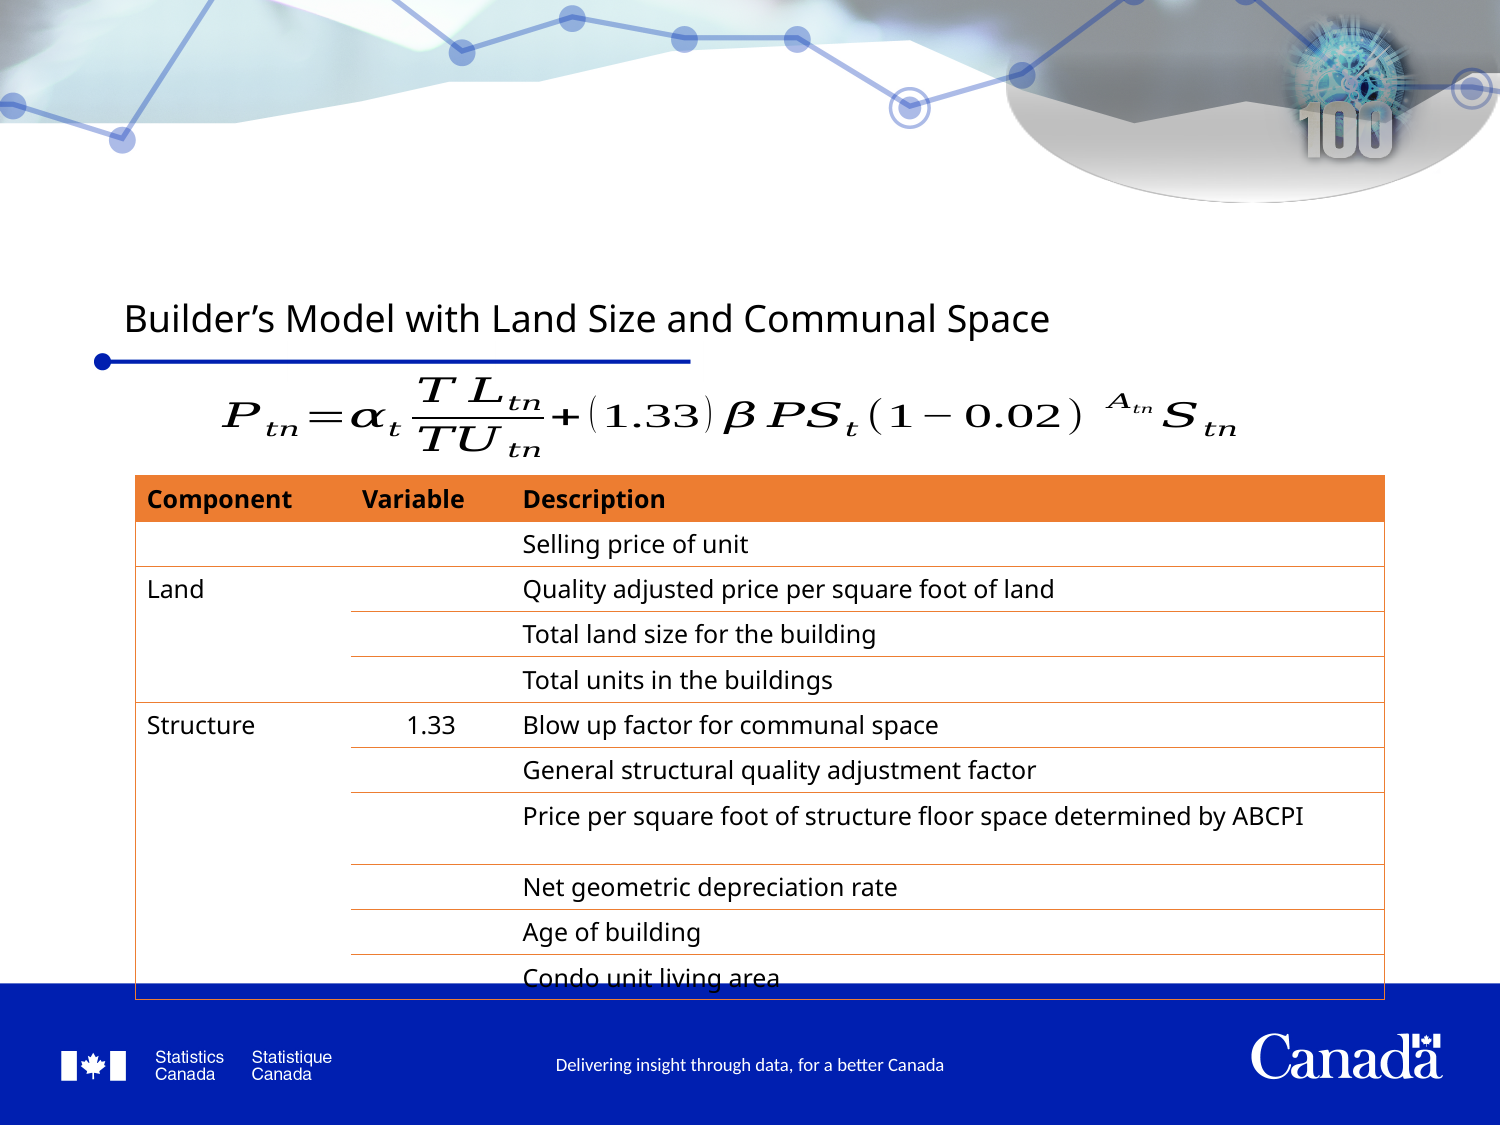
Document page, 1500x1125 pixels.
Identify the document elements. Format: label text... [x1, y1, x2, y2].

title Builder’s Model with Land Size and Communal Space [108, 261, 1297, 349]
picture [0, 0, 1500, 1125]
